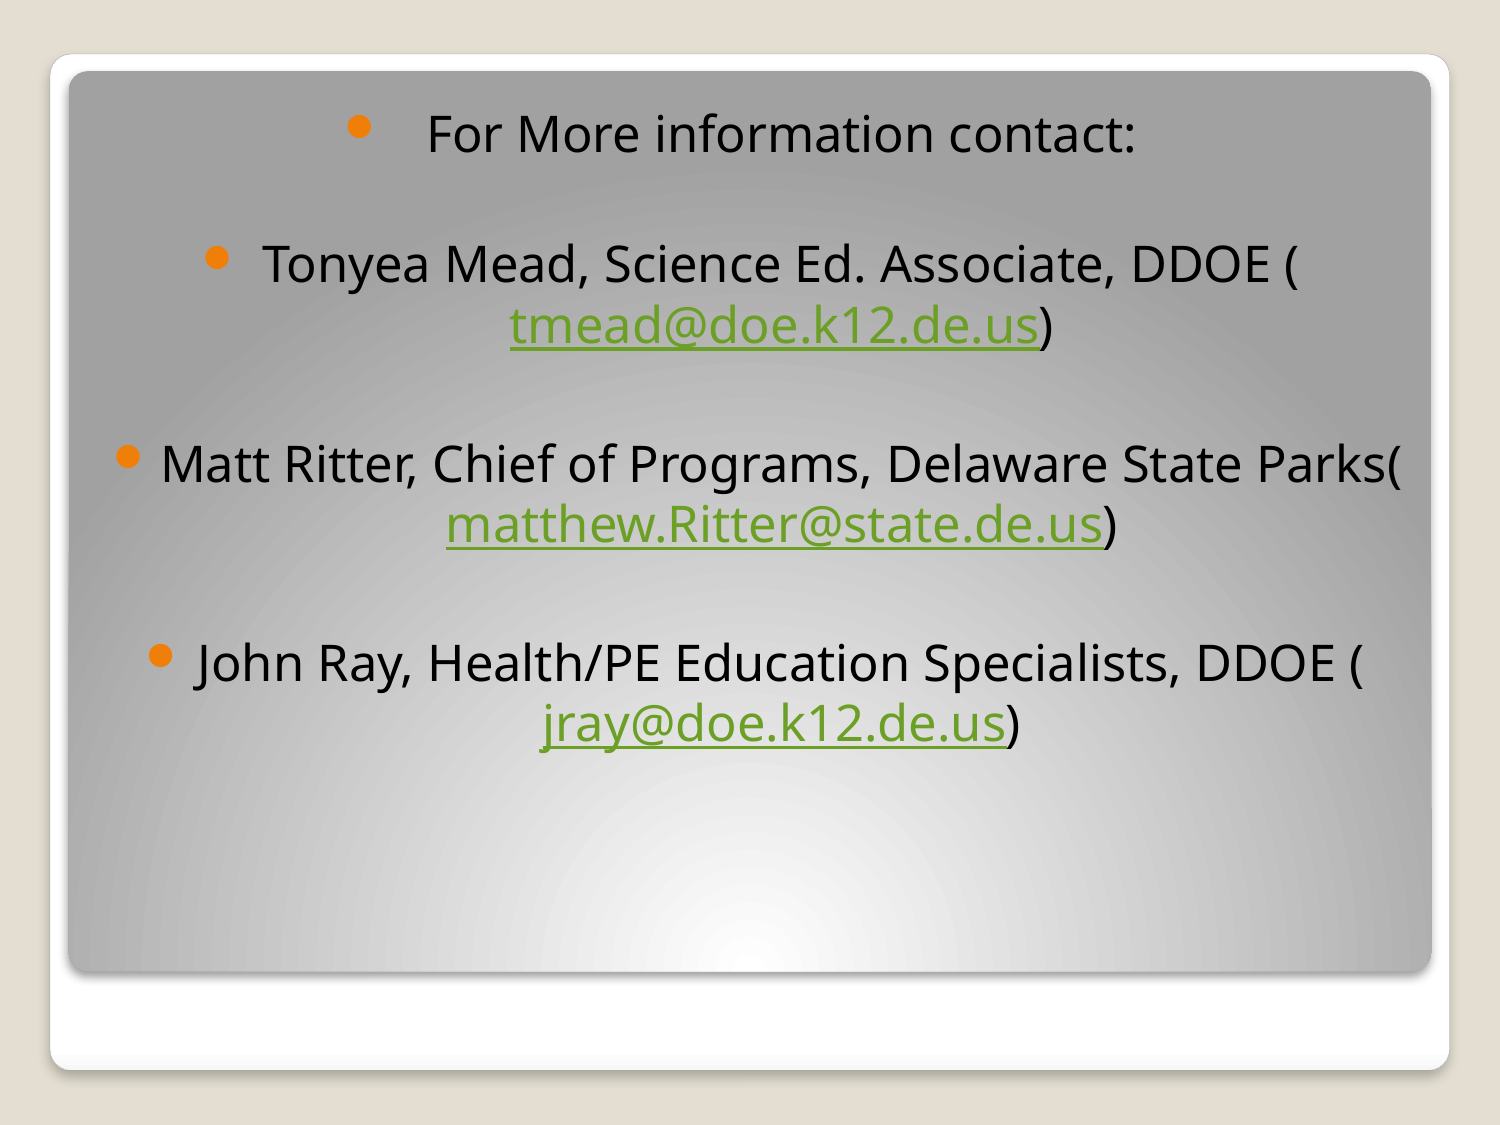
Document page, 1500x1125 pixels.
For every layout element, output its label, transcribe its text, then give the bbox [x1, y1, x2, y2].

list For More information contact: Tonyea Mead, Science Ed. Associate, DDOE (tmead@doe.k12.de.us) Matt Ritter, Chief of Programs, Delaware State Parks(matthew.Ritter@state.de.us) John Ray, Health/PE Education Specialists, DDOE (jray@doe.k12.de.us) [82, 86, 1425, 774]
